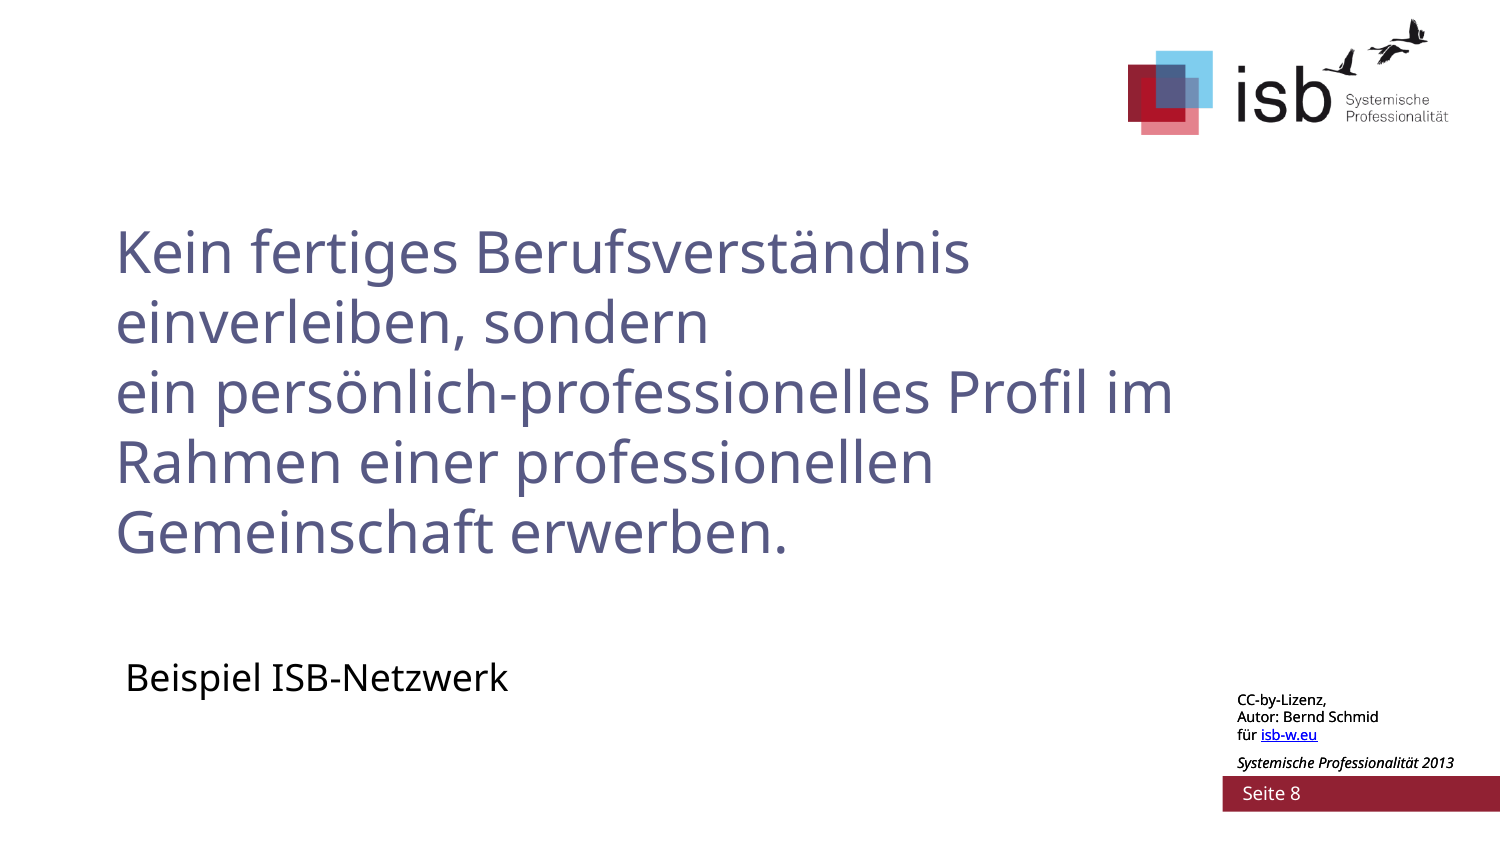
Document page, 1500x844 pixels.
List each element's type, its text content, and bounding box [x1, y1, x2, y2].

list Beispiel ISB-Netzwerk [100, 185, 1223, 812]
title Kein fertiges Berufsverständnis einverleiben, sondern ein persönlich-professionelles Profil im Rahmen einer professionellen Gemeinschaft erwerben. [100, 67, 1223, 185]
text_box CC-by-Lizenz, Autor: Bernd Schmid für isb-w.eu Systemische Professionalität 2013 [1222, 543, 1500, 844]
picture [1128, 14, 1461, 139]
